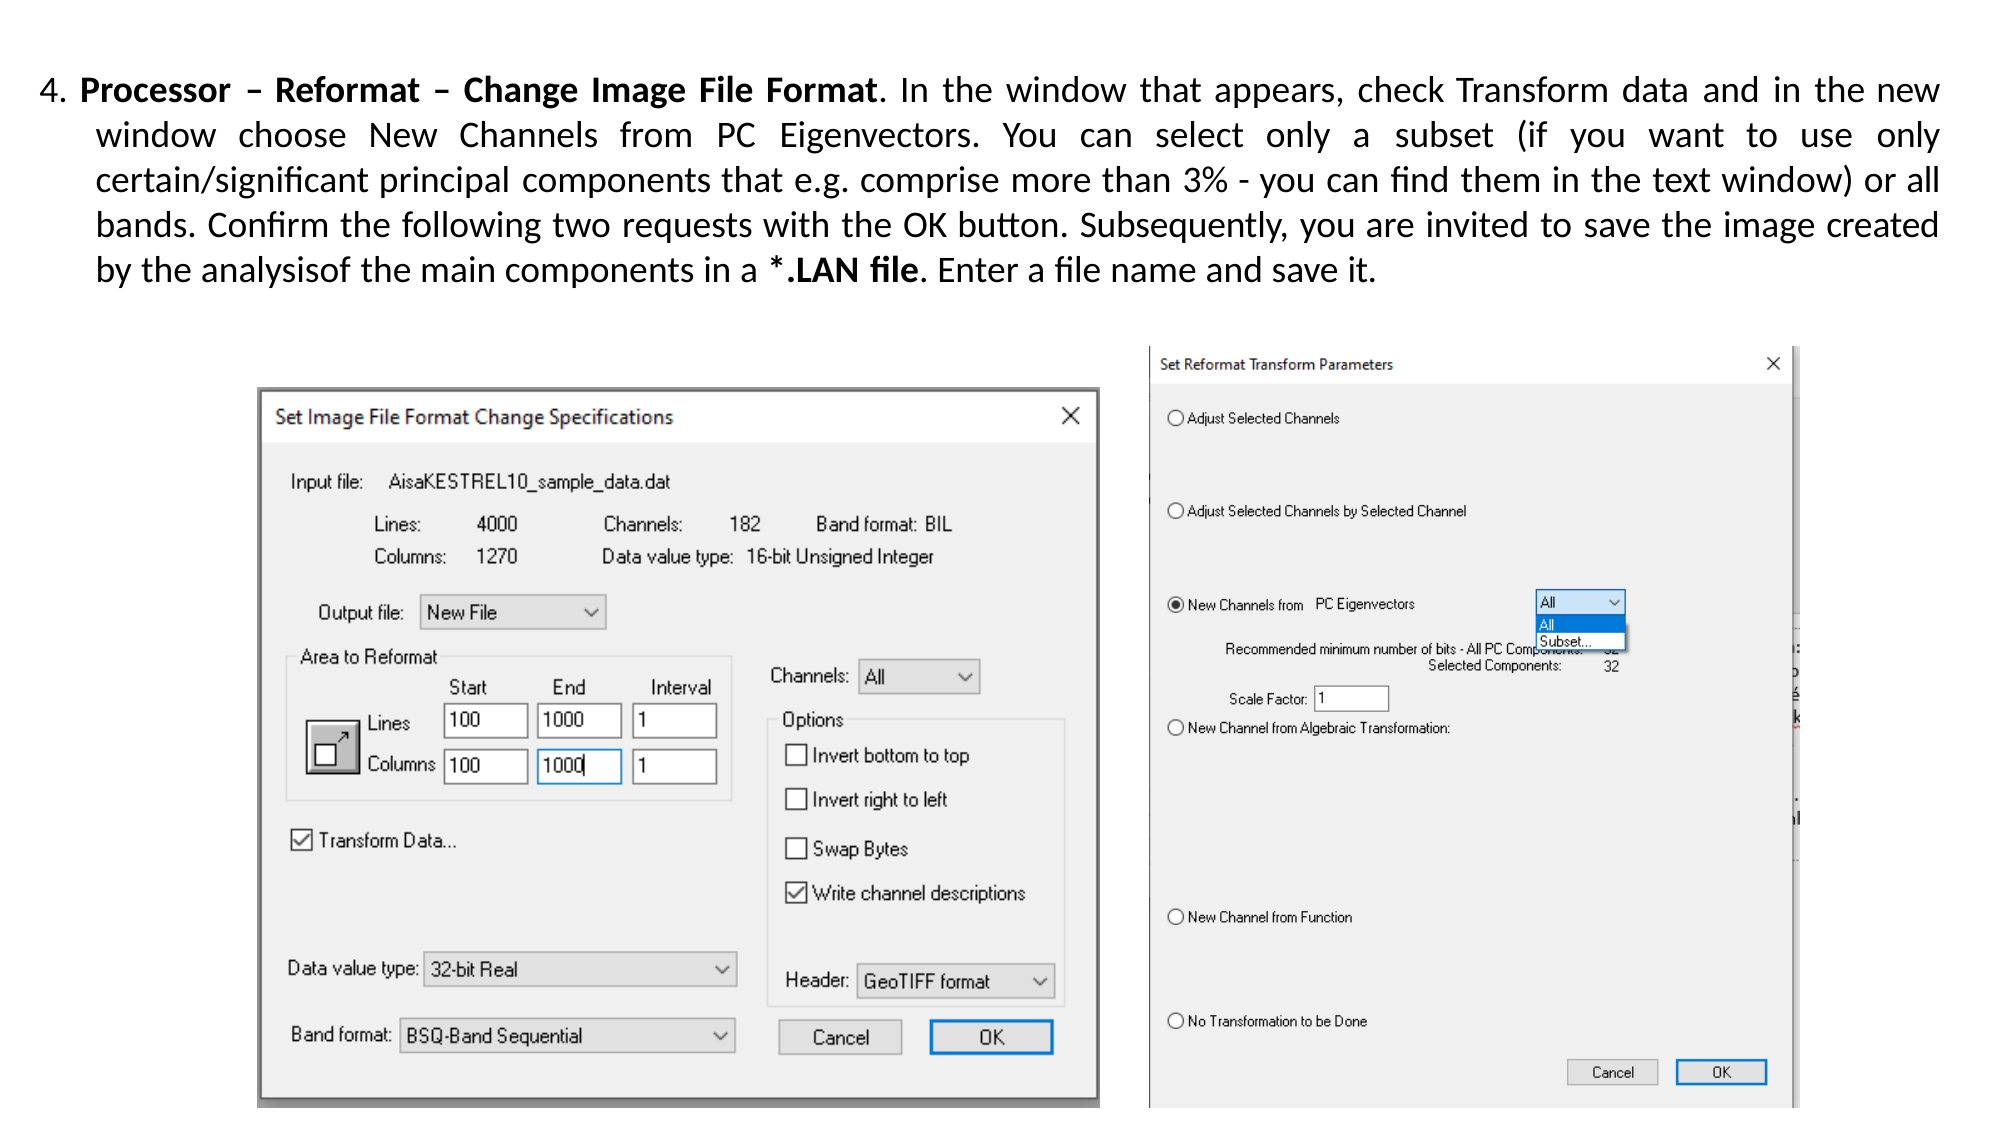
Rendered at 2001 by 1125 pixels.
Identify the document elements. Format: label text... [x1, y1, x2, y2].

picture [1149, 346, 1801, 1109]
picture [257, 387, 1101, 1109]
text_box 4. Processor – Reformat – Change Image File Format. In the window that appears, check Transform data and in the new window choose New Channels from PC Eigenvectors. You can select only a subset (if you want to use only certain/significant principal components that e.g. comprise more than 3% - you can find them in the text window) or all bands. Confirm the following two requests with the OK button. Subsequently, you are invited to save the image created by the analysisof the main components in a *.LAN file. Enter a file name and save it. [37, 63, 1941, 291]
